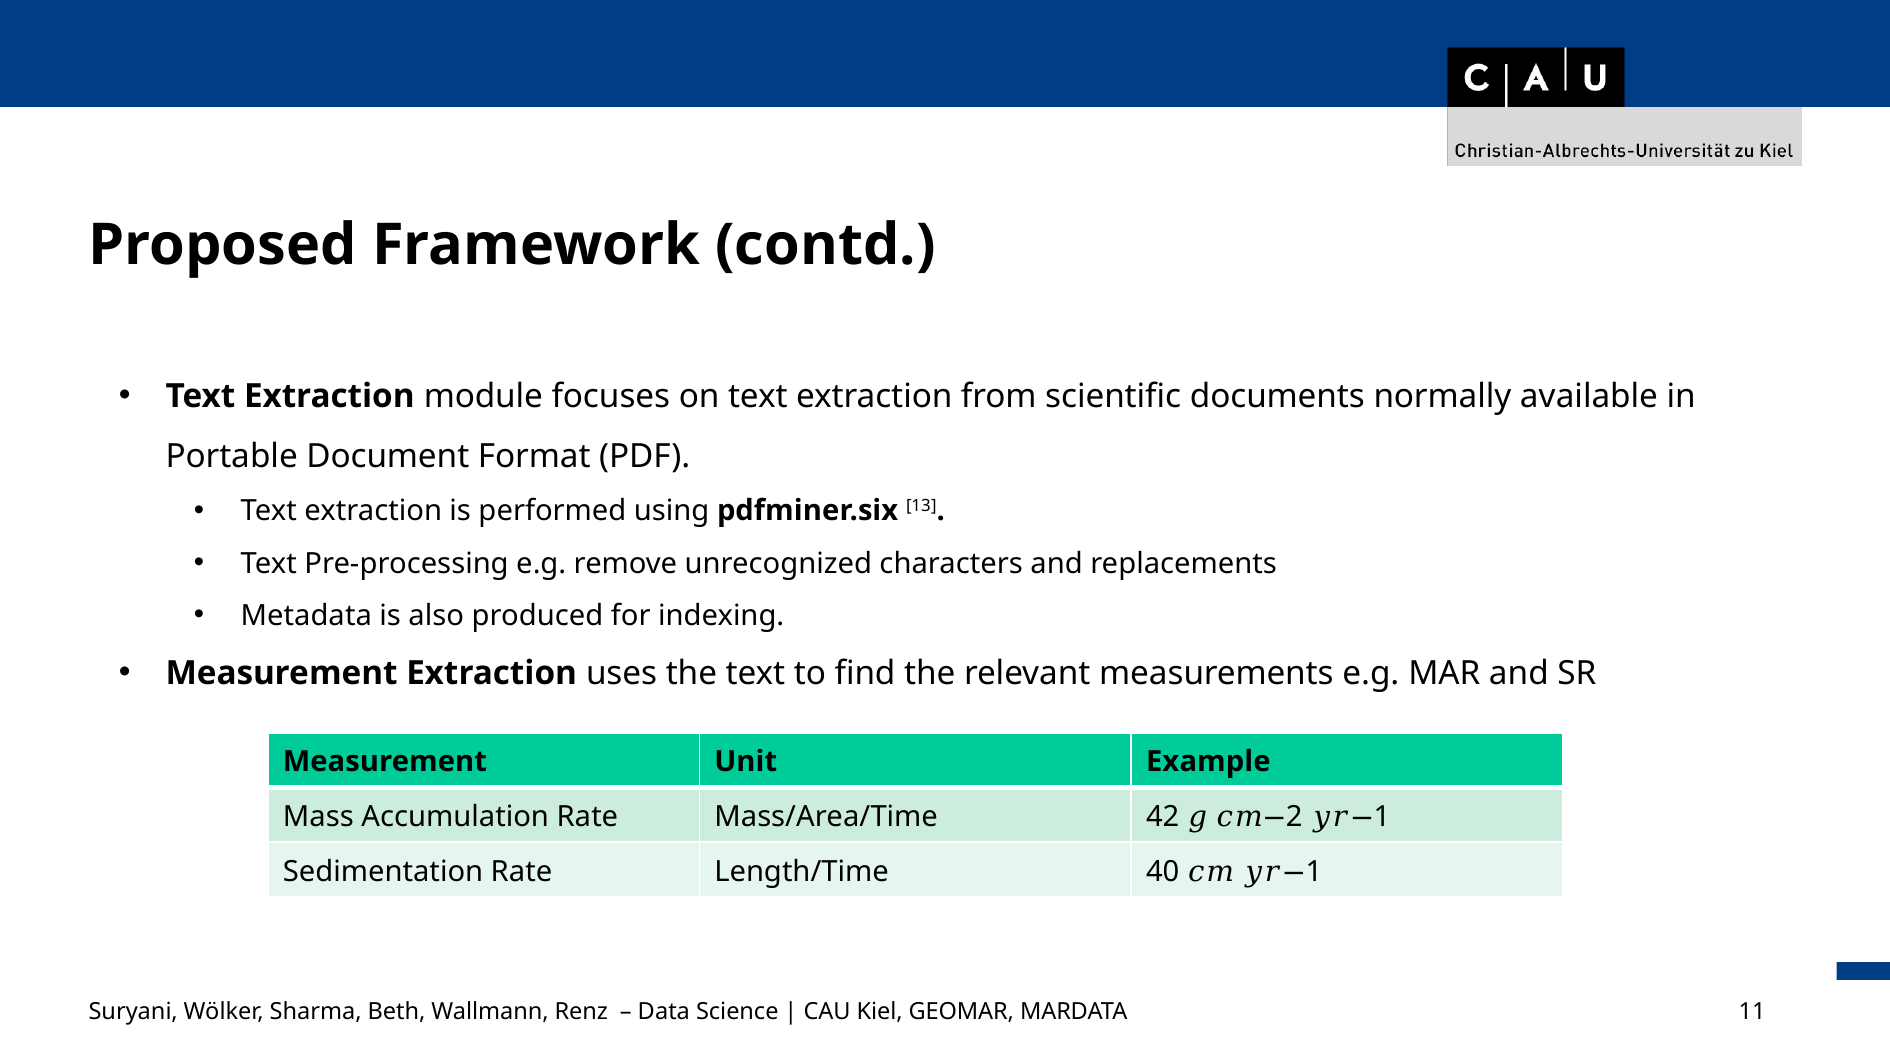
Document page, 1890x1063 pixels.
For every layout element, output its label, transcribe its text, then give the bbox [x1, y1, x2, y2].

table_cell 42 𝑔 𝑐𝑚−2 𝑦𝑟−1 [1132, 790, 1562, 841]
table_cell Sedimentation Rate [269, 843, 699, 896]
table_cell Mass/Area/Time [700, 790, 1130, 841]
text_box Proposed Framework (contd.) [88, 206, 1743, 313]
table_header Measurement [269, 734, 699, 785]
text_box Suryani, Wölker, Sharma, Beth, Wallmann, Renz – Data Science | CAU Kiel, GEOMAR, MARDATA 11 [88, 980, 1802, 1028]
table_cell 40 𝑐𝑚 𝑦𝑟−1 [1132, 843, 1562, 896]
table_header Unit [700, 734, 1130, 785]
text_box Text Extraction module focuses on text extraction from scientific documents normally available in Portable Document Format (PDF). Text extraction is performed using pdfminer.six [13]. Text Pre-processing e.g. remove unrecognized characters and replacements Metadata is also produced for indexing. Measurement Extraction uses the text to find the relevant measurements e.g. MAR and SR [88, 354, 1743, 869]
table_header Example [1132, 734, 1562, 785]
picture [0, 0, 1890, 166]
table_cell Length/Time [700, 843, 1130, 896]
table_cell Mass Accumulation Rate [269, 790, 699, 841]
